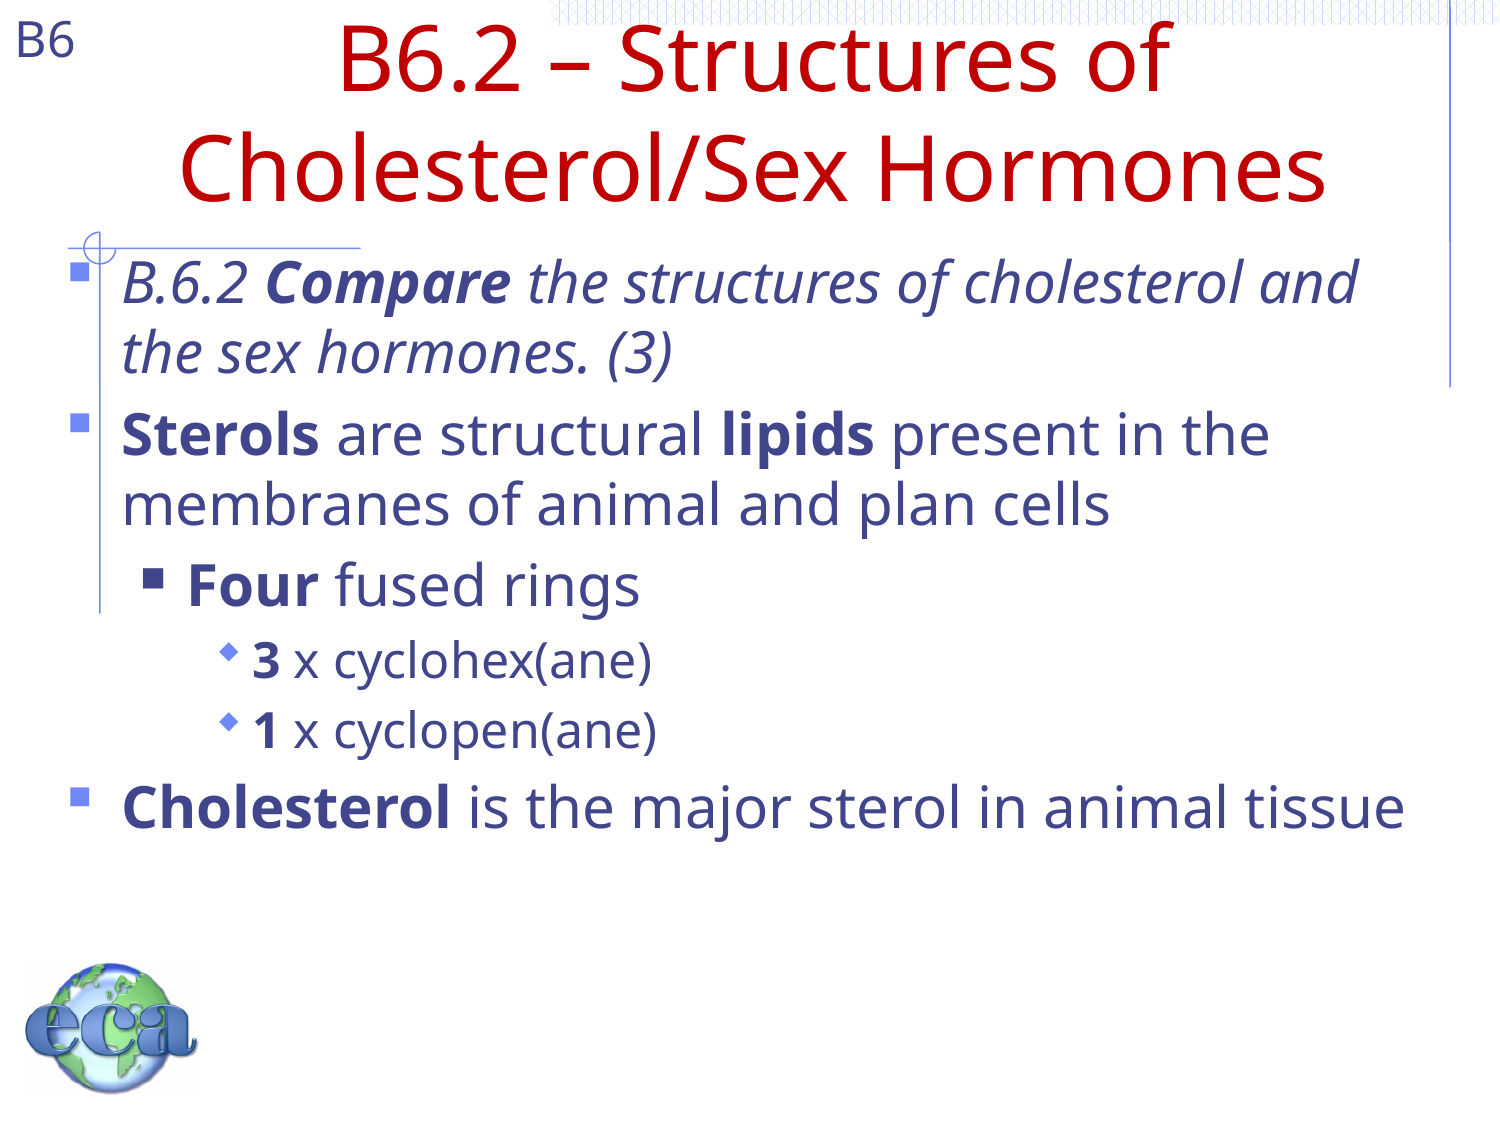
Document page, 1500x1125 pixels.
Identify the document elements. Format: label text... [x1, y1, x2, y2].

picture [23, 960, 200, 1096]
list B.6.2 Compare the structures of cholesterol and the sex hormones. (3) Sterols are structural lipids present in the membranes of animal and plan cells Four fused rings 3 x cyclohex(ane) 1 x cyclopen(ane) Cholesterol is the major sterol in animal tissue [49, 237, 1463, 976]
title B6.2 – Structures of Cholesterol/Sex Hormones [41, 89, 1467, 228]
